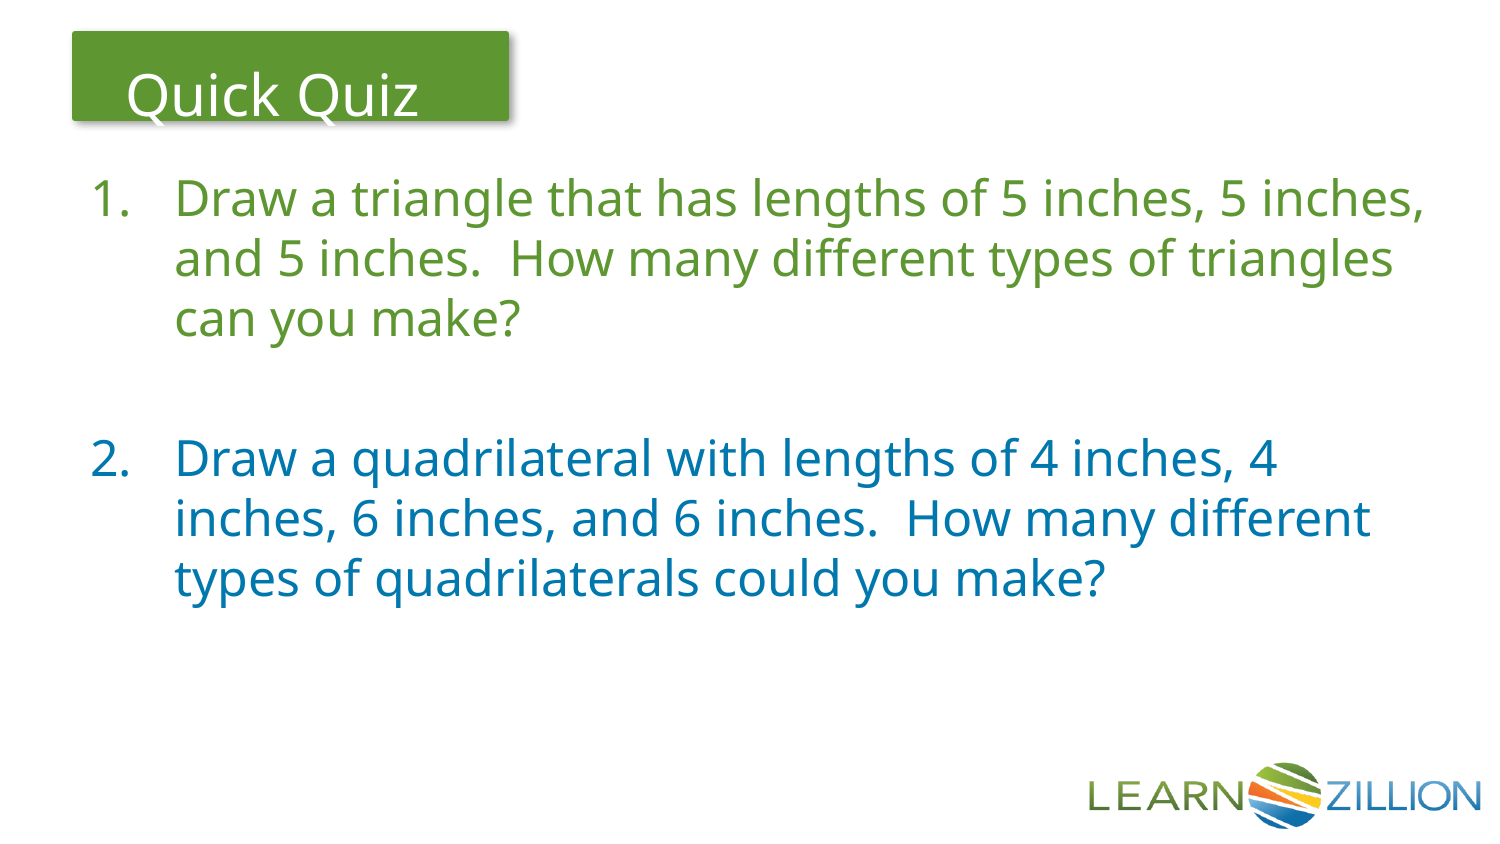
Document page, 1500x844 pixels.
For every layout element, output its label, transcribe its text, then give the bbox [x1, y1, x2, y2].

text_box Draw a triangle that has lengths of 5 inches, 5 inches, and 5 inches. How many different types of triangles can you make? Draw a quadrilateral with lengths of 4 inches, 4 inches, 6 inches, and 6 inches. How many different types of quadrilaterals could you make? [75, 159, 1450, 747]
picture [1087, 759, 1482, 831]
